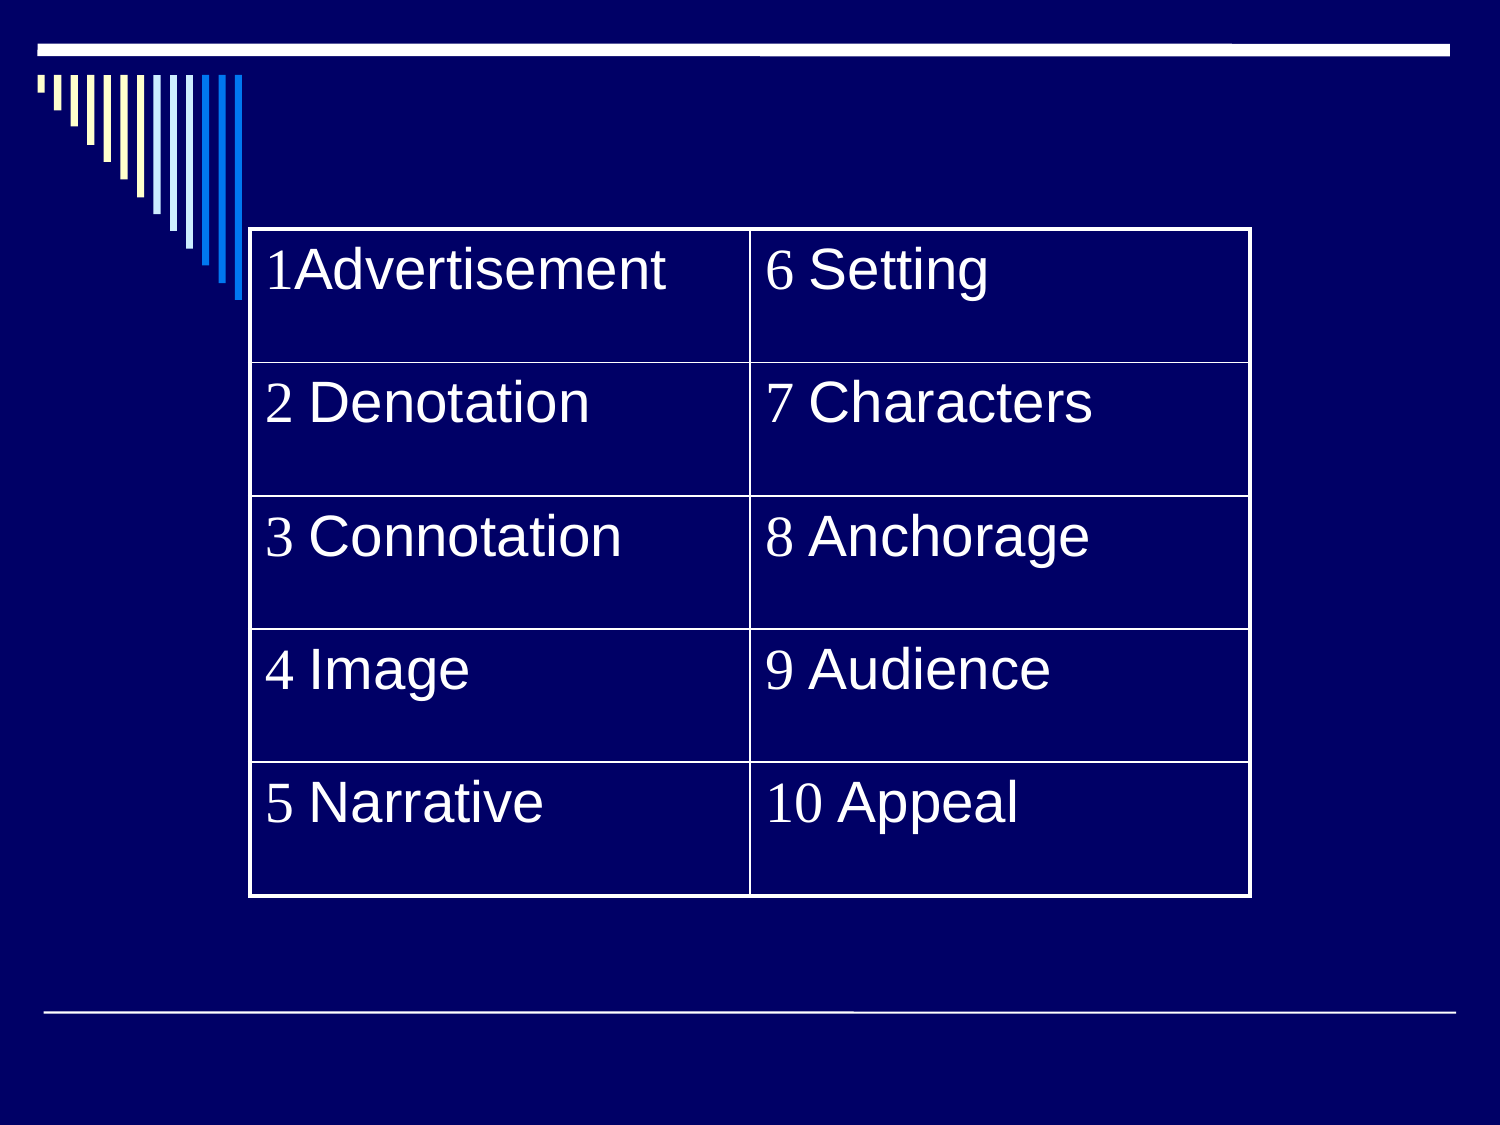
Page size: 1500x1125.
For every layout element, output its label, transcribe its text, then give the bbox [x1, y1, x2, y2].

table_cell 3 Connotation [252, 497, 749, 628]
table_header 6 Setting [751, 231, 1248, 362]
table_cell 4 Image [252, 630, 749, 761]
text_box [162, 87, 1413, 163]
table_cell 10 Appeal [751, 763, 1248, 894]
table_cell 2 Denotation [252, 363, 749, 495]
table_header 1Advertisement [252, 231, 749, 362]
table_cell 7 Characters [751, 363, 1248, 495]
table_cell 5 Narrative [252, 763, 749, 894]
table_cell 8 Anchorage [751, 497, 1248, 628]
table_cell 9 Audience [751, 630, 1248, 761]
